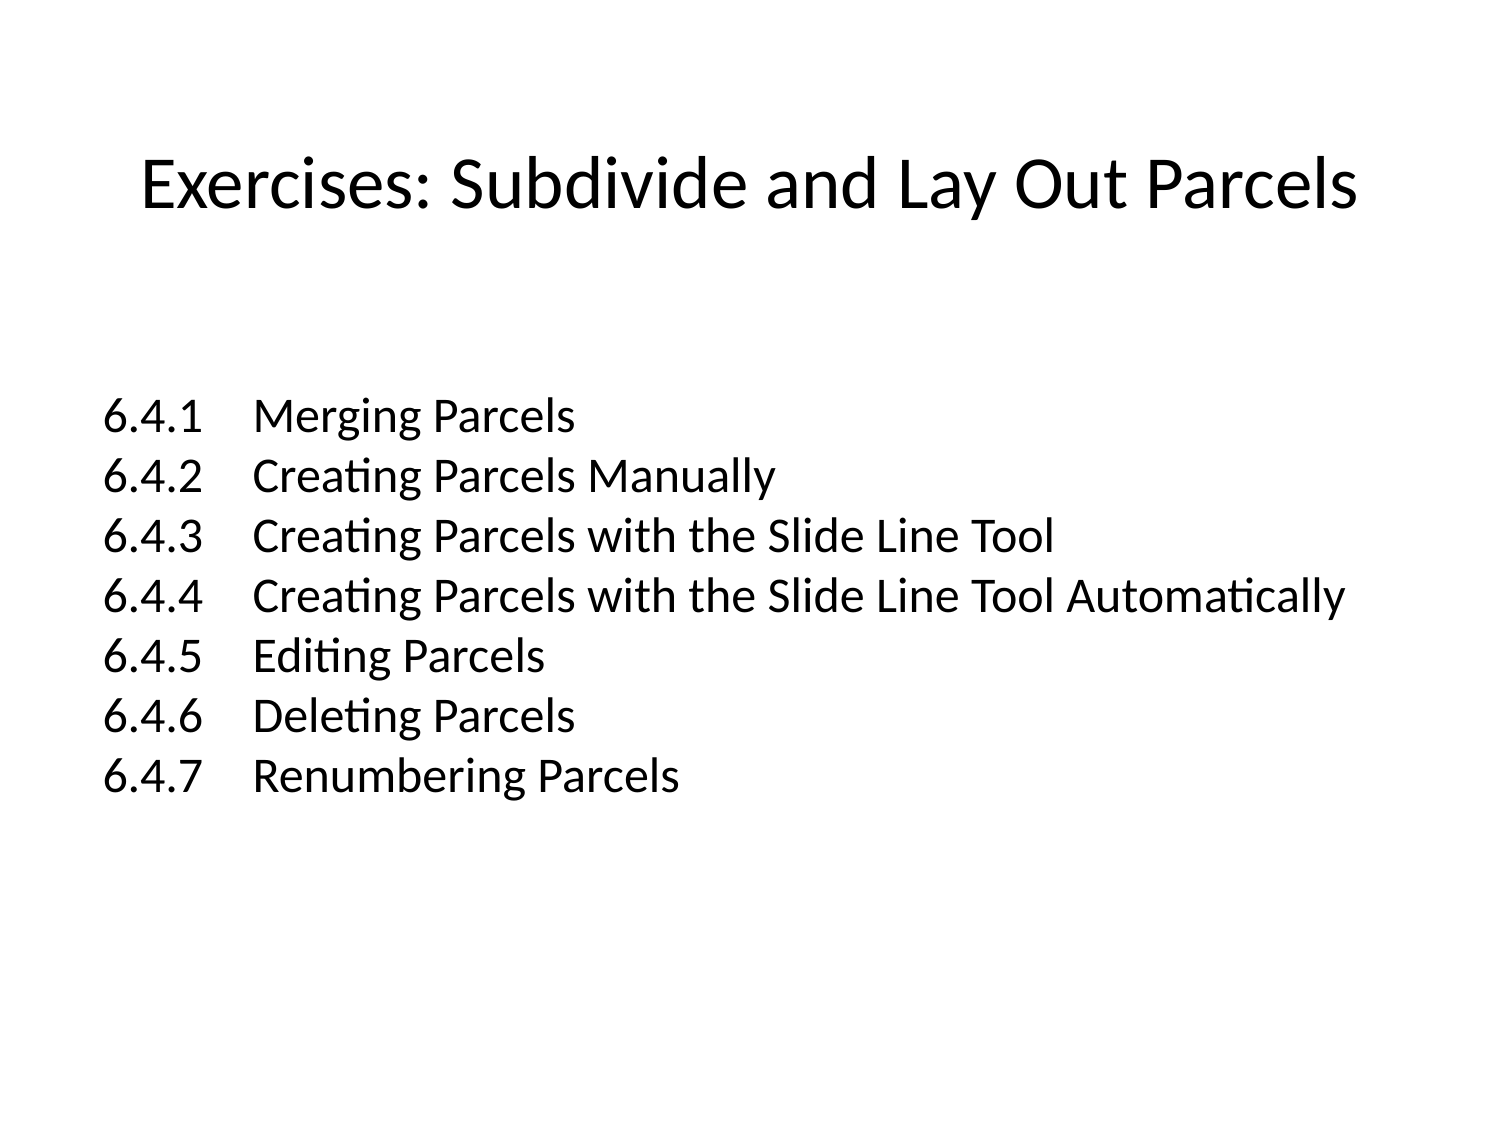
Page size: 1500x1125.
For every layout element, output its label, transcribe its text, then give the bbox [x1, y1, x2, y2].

list 6.4.1 Merging Parcels 6.4.2 Creating Parcels Manually 6.4.3 Creating Parcels with the Slide Line Tool 6.4.4 Creating Parcels with the Slide Line Tool Automatically 6.4.5 Editing Parcels 6.4.6 Deleting Parcels 6.4.7 Renumbering Parcels [87, 375, 1425, 925]
title Exercises: Subdivide and Lay Out Parcels [75, 45, 1425, 313]
